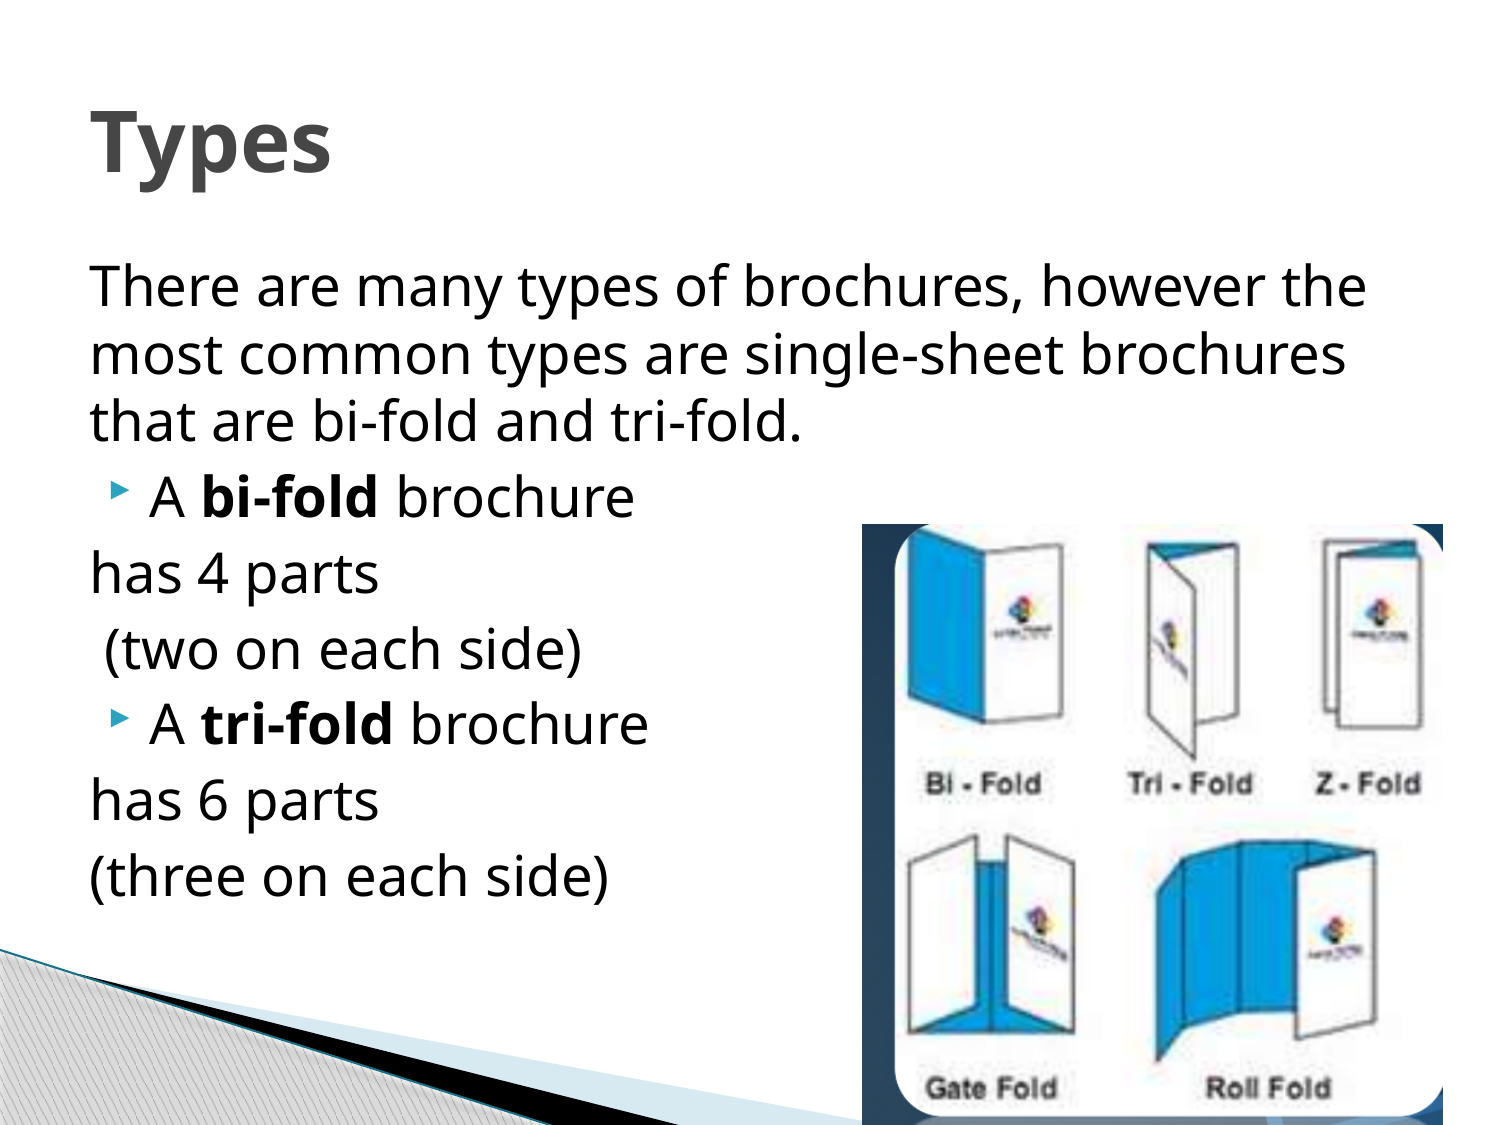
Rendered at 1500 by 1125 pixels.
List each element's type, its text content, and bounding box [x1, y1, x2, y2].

picture [862, 524, 1443, 1125]
list There are many types of brochures, however the most common types are single-sheet brochures that are bi-fold and tri-fold. A bi-fold brochure has 4 parts (two on each side) A tri-fold brochure has 6 parts (three on each side) [75, 243, 1425, 986]
title Types [75, 45, 1425, 233]
